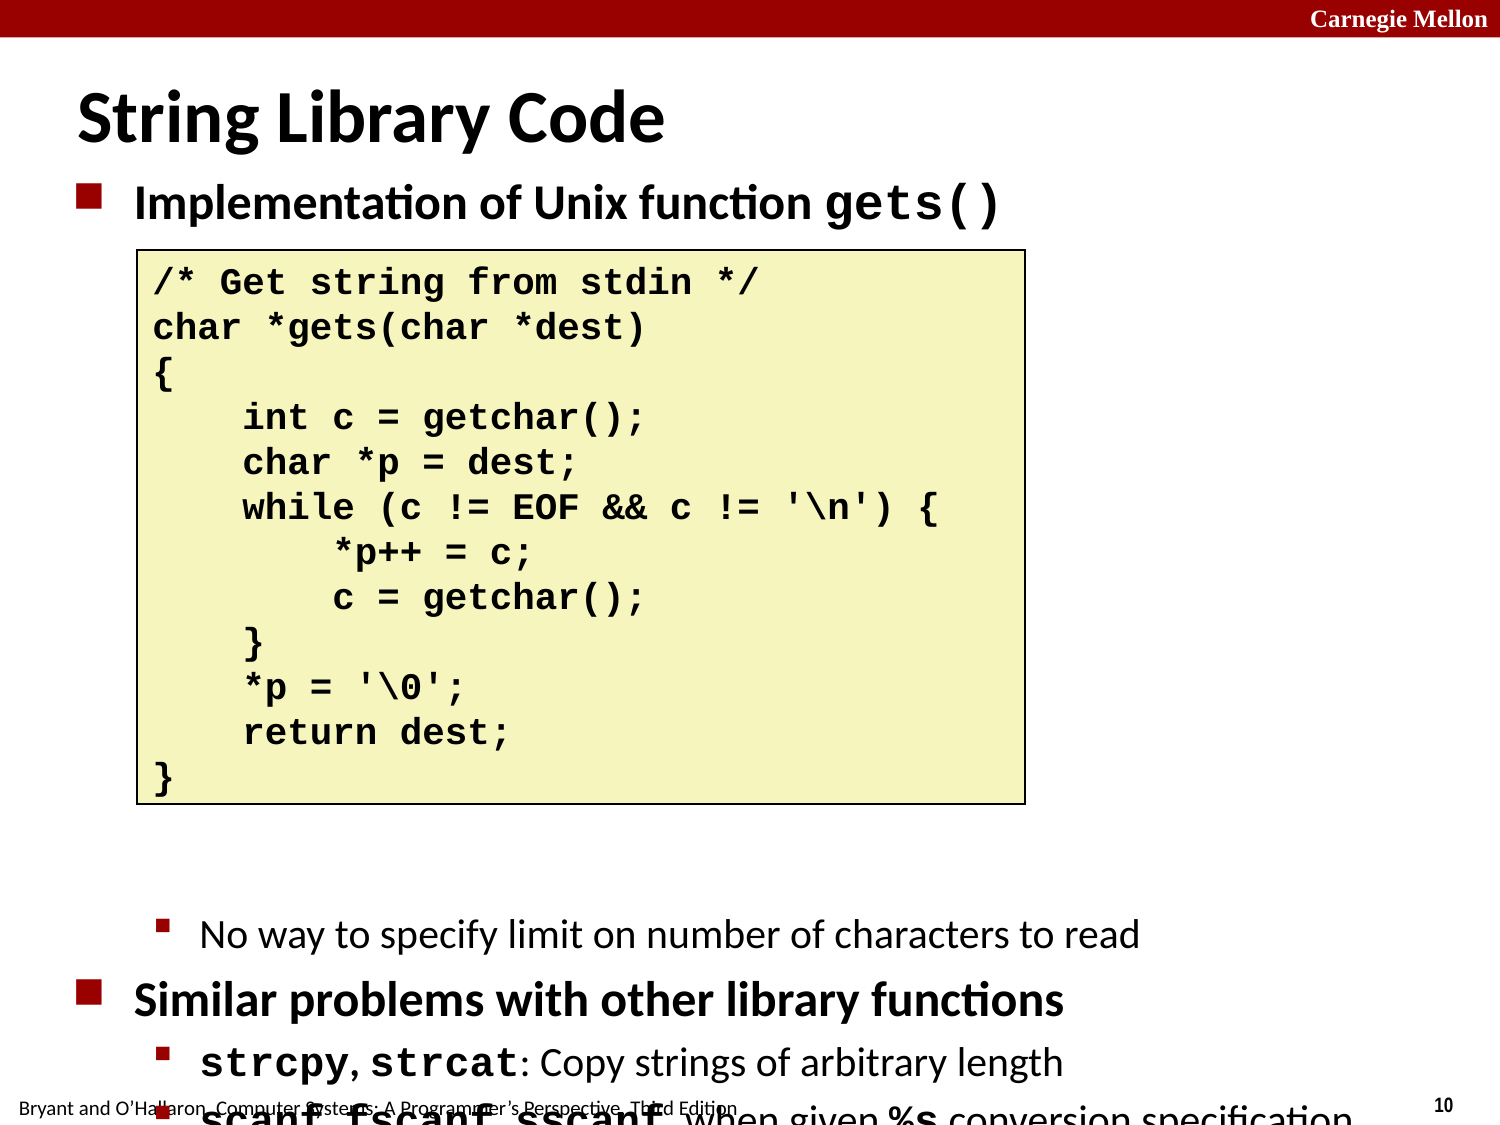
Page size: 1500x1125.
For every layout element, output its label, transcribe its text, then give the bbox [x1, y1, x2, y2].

title String Library Code [62, 49, 1308, 162]
list Implementation of Unix function gets() No way to specify limit on number of characters to read Similar problems with other library functions strcpy, strcat: Copy strings of arbitrary length scanf, fscanf, sscanf, when given %s conversion specification [62, 162, 1401, 1113]
text_box /* Get string from stdin */ char *gets(char *dest) { int c = getchar(); char *p = dest; while (c != EOF && c != '\n') { *p++ = c; c = getchar(); } *p = '\0'; return dest; } [137, 249, 1025, 805]
